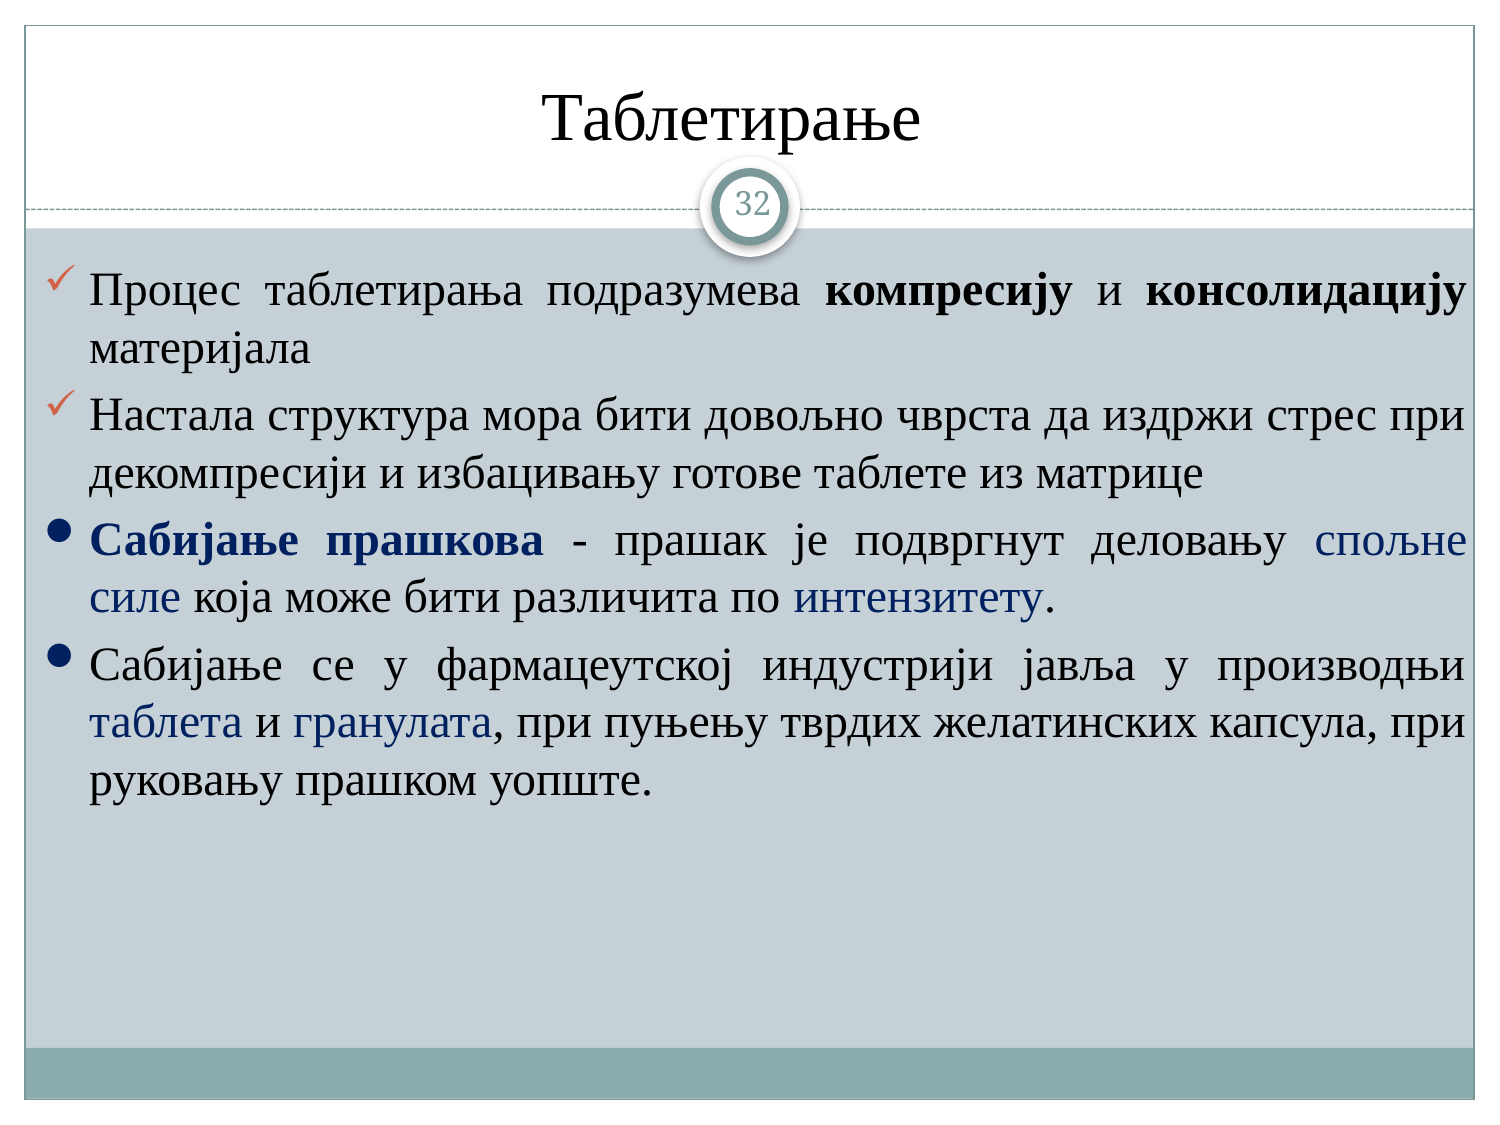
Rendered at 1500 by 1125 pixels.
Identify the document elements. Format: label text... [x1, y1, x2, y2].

list Процес таблетирања подразумева компресију и консолидацију материјала Настала структура мора бити довољно чврста да издржи стрес при декомпресији и избацивању готове таблете из матрице Сабијање прашкова - прашак је подвргнут деловању спољне силе која може бити различита по интензитету. Сабијање се у фармацеутској индустрији јавља у производњи таблета и гранулата, при пуњењу тврдих желатинских капсула, при руковању прашком уопште. [29, 250, 1483, 1094]
slide_number 32 [715, 168, 791, 241]
title Таблетирање [49, 37, 1450, 162]
